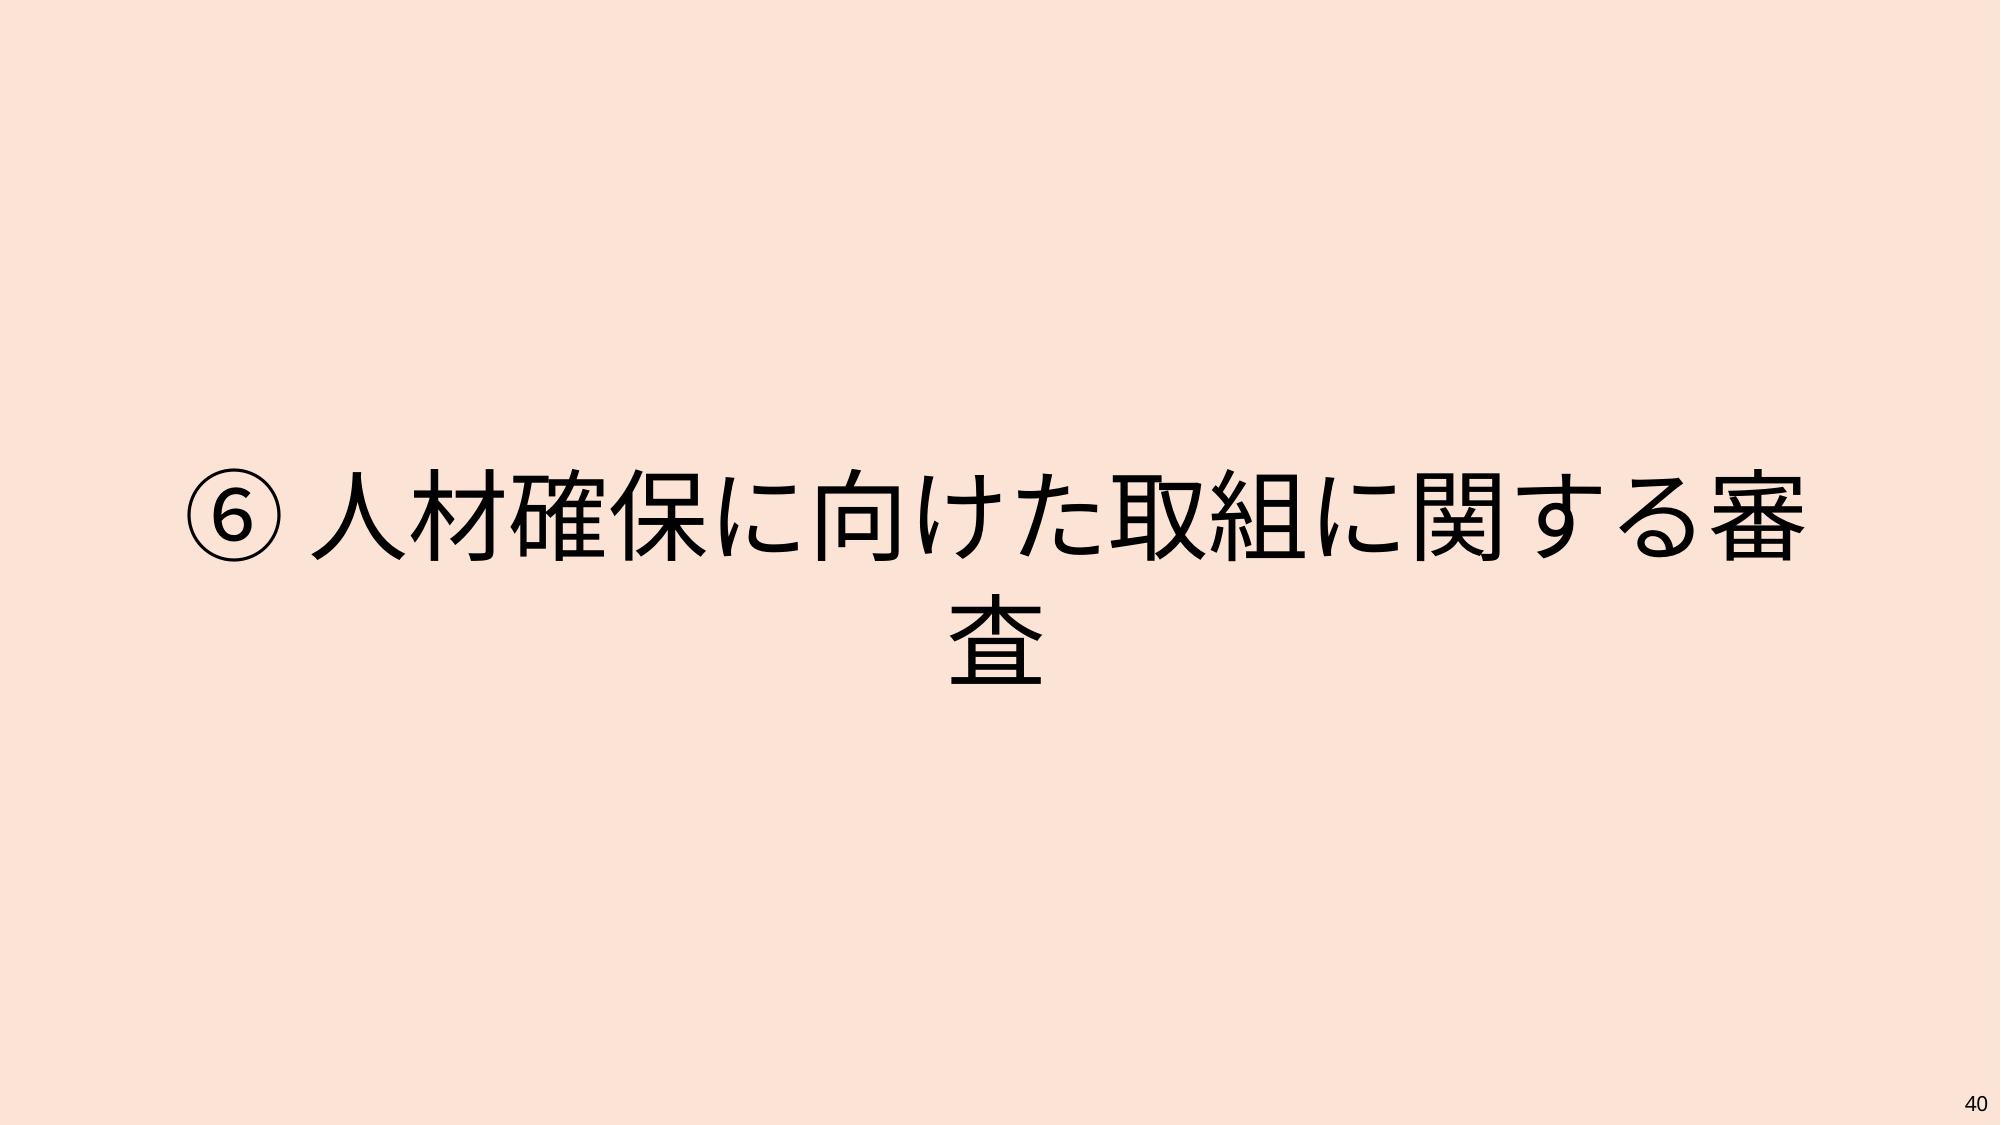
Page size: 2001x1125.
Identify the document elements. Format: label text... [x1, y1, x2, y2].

text_box ⑥人材確保に向けた取組に関する審査 [125, 298, 1867, 827]
